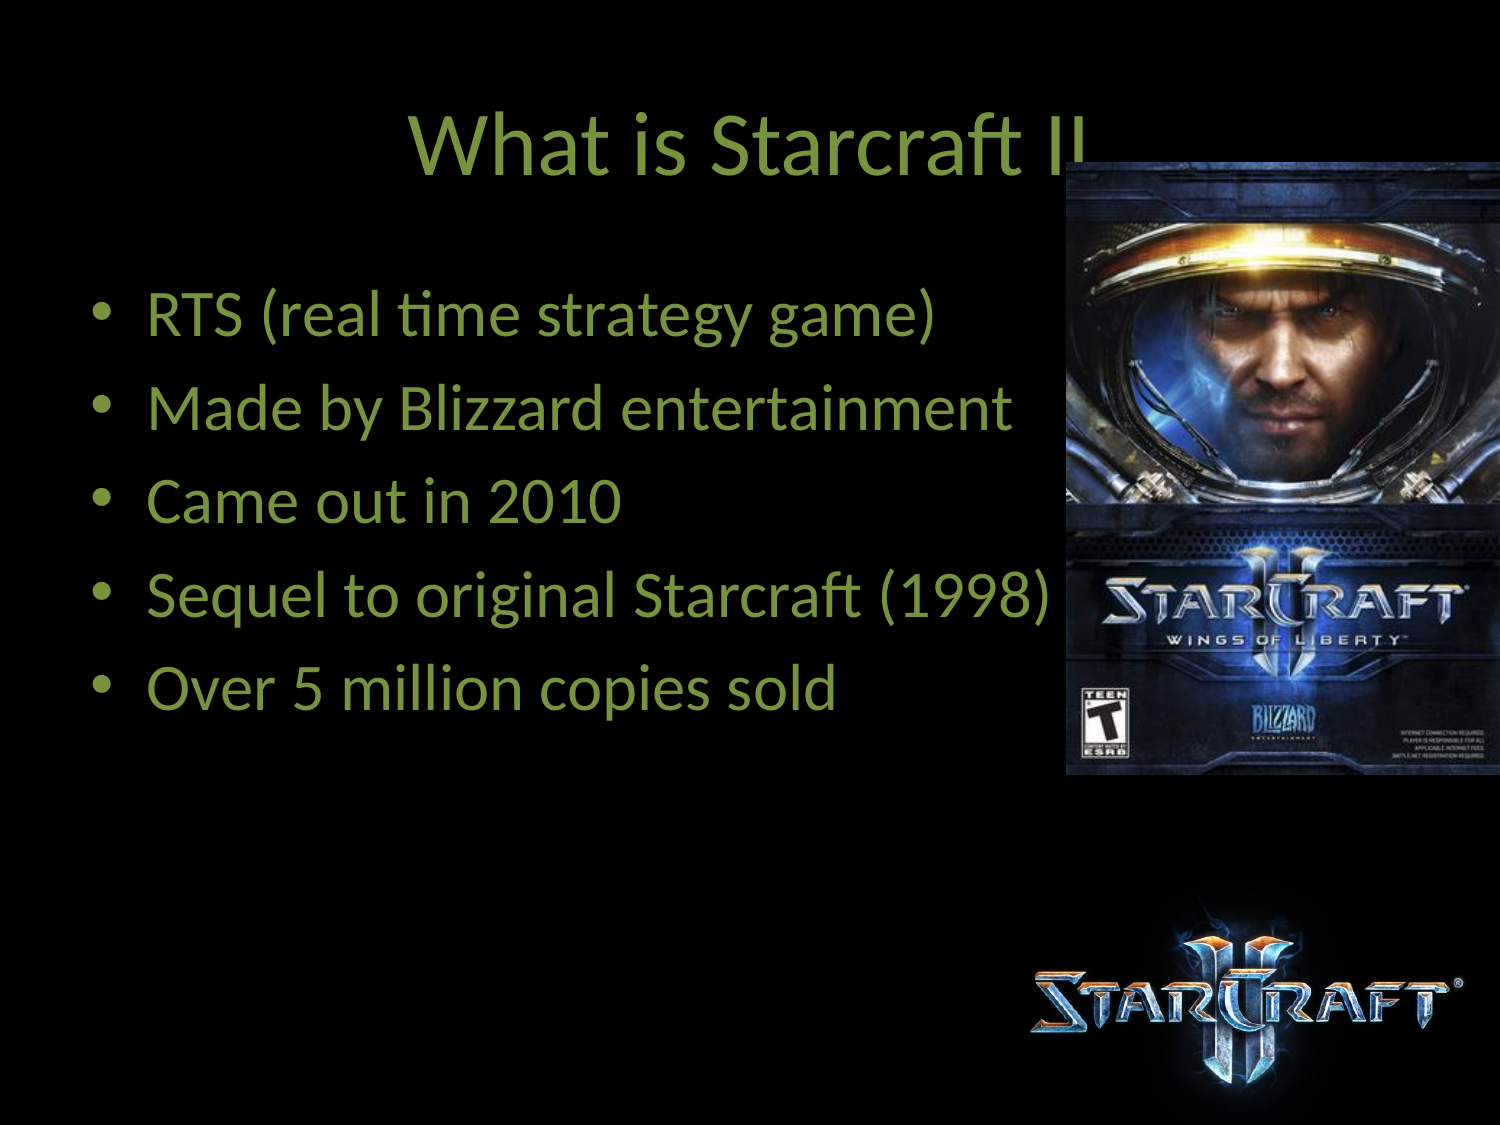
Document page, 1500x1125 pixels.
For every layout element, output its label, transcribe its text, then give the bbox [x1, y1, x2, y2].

picture [999, 863, 1500, 1125]
list RTS (real time strategy game) Made by Blizzard entertainment Came out in 2010 Sequel to original Starcraft (1998) Over 5 million copies sold [74, 262, 1426, 1006]
picture [1066, 162, 1500, 776]
title What is Starcraft II [74, 44, 1426, 233]
